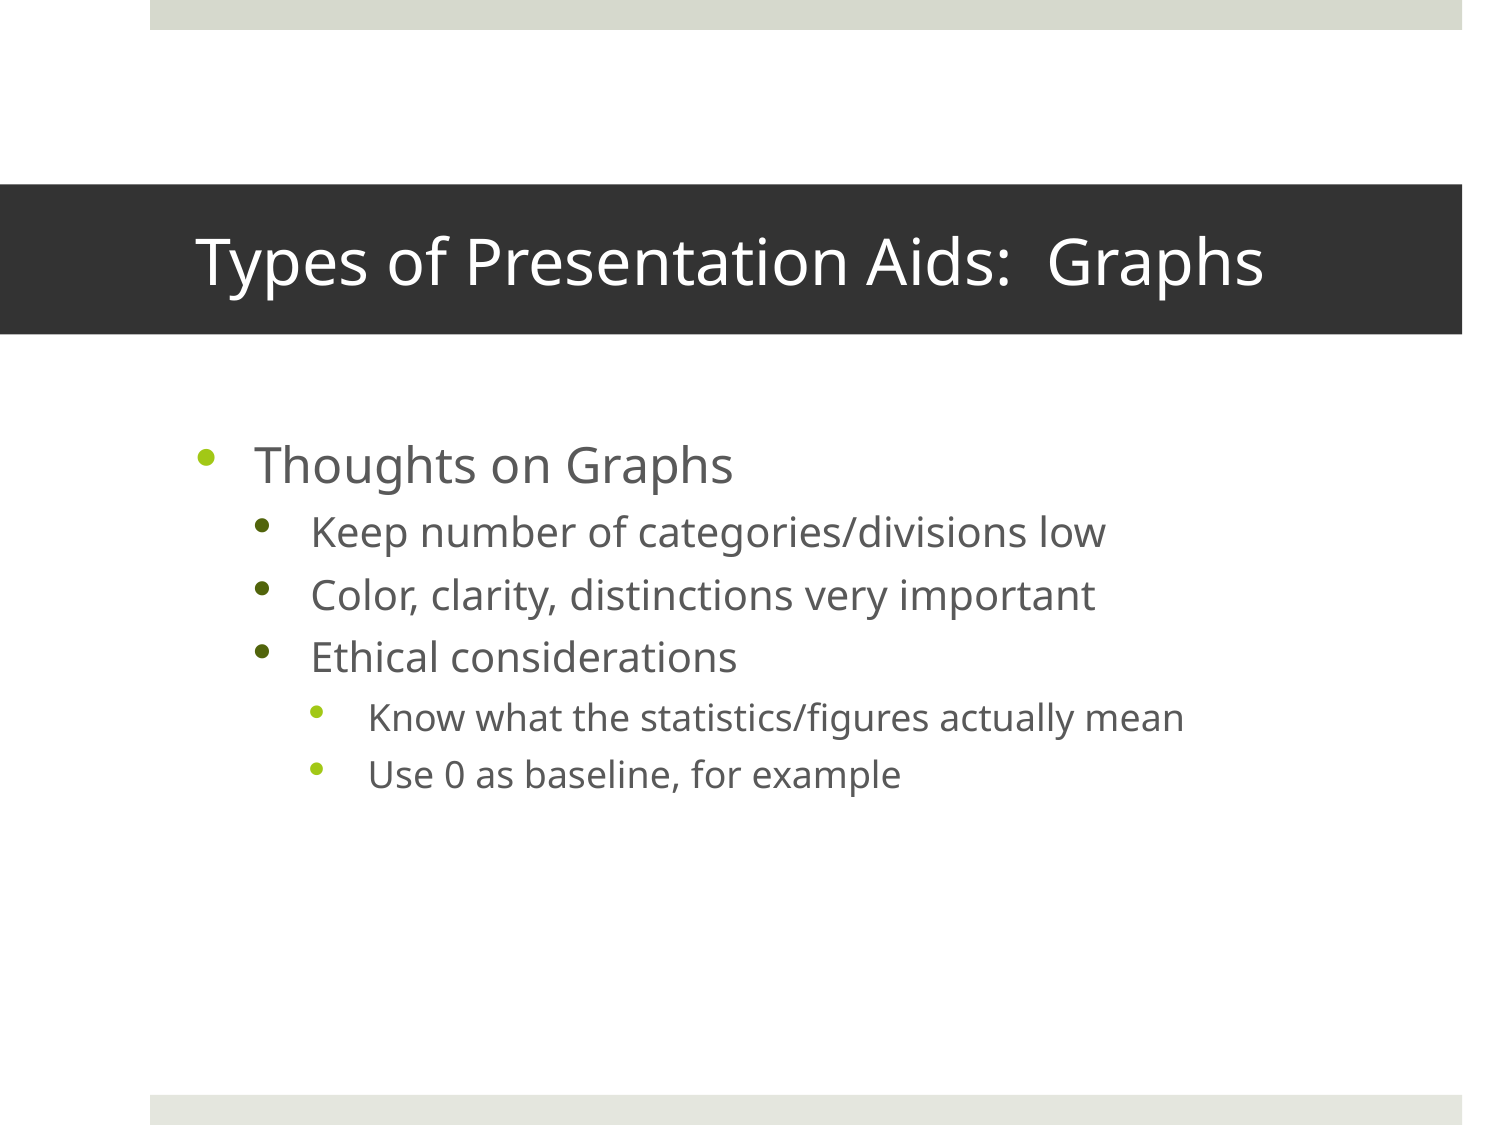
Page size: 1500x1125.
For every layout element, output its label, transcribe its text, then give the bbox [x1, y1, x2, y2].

list Thoughts on Graphs Keep number of categories/divisions low Color, clarity, distinctions very important Ethical considerations Know what the statistics/figures actually mean Use 0 as baseline, for example [182, 425, 1432, 1028]
title Types of Presentation Aids: Graphs [0, 184, 1463, 335]
